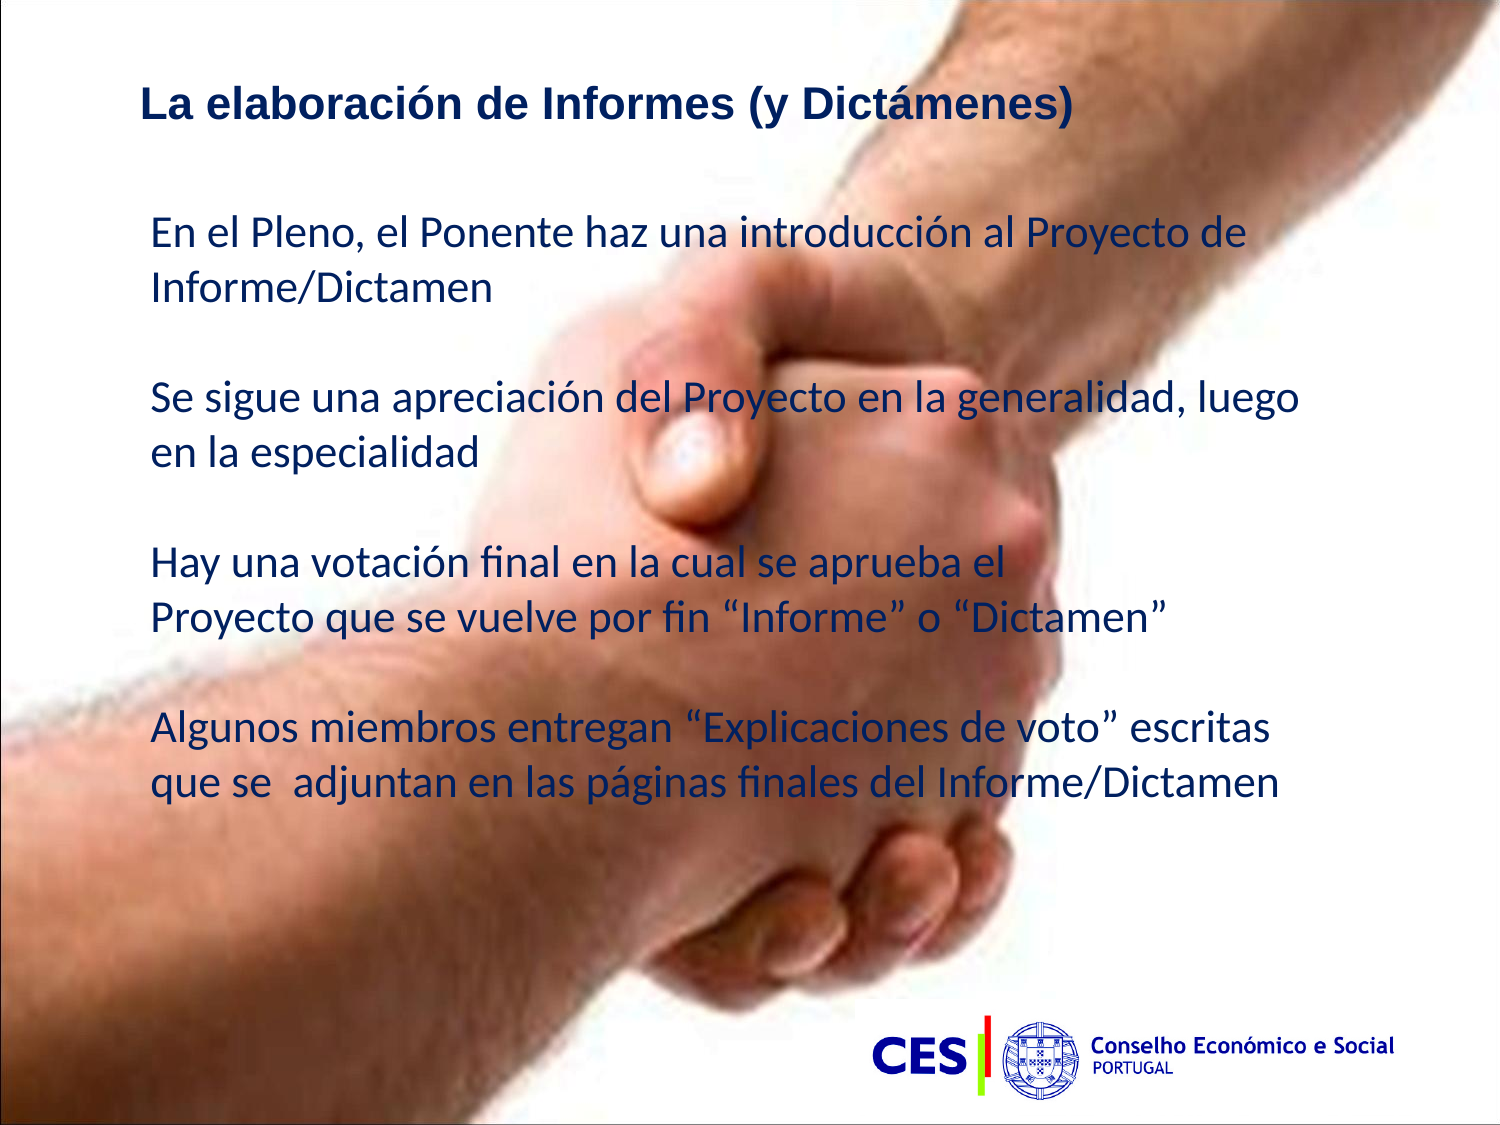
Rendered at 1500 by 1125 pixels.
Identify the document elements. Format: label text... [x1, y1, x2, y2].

text_box En el Pleno, el Ponente haz una introducción al Proyecto de Informe/Dictamen Se sigue una apreciación del Proyecto en la generalidad, luego en la especialidad Hay una votación final en la cual se aprueba el Proyecto que se vuelve por fin “Informe” o “Dictamen” Algunos miembros entregan “Explicaciones de voto” escritas que se adjuntan en las páginas finales del Informe/Dictamen [135, 194, 1329, 815]
text_box La elaboración de Informes (y Dictámenes) [124, 66, 1090, 137]
picture [0, 0, 1500, 1125]
